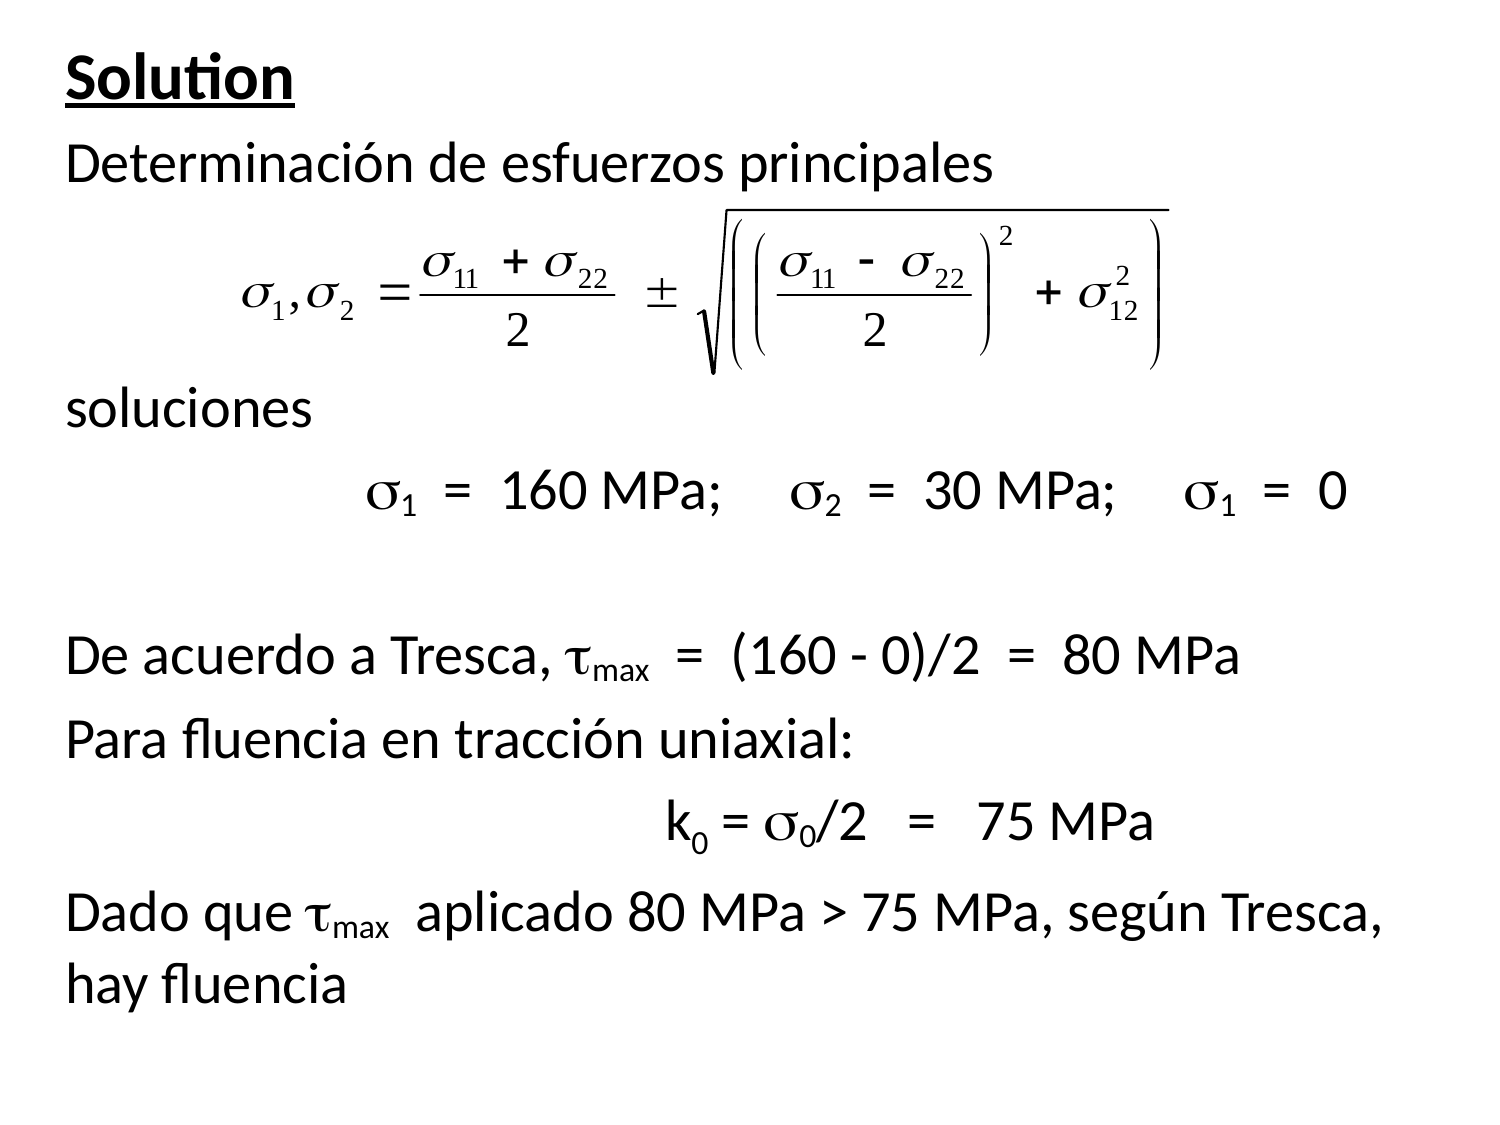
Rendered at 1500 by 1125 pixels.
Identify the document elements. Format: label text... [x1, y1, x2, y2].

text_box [234, 198, 1218, 387]
list Solution Determinación de esfuerzos principales soluciones 1 = 160 MPa; 2 = 30 MPa; 1 = 0 De acuerdo a Tresca, max = (160 - 0)/2 = 80 MPa Para fluencia en tracción uniaxial: k0 = 0/2 = 75 MPa Dado que max aplicado 80 MPa > 75 MPa, según Tresca, hay fluencia [50, 24, 1463, 1100]
